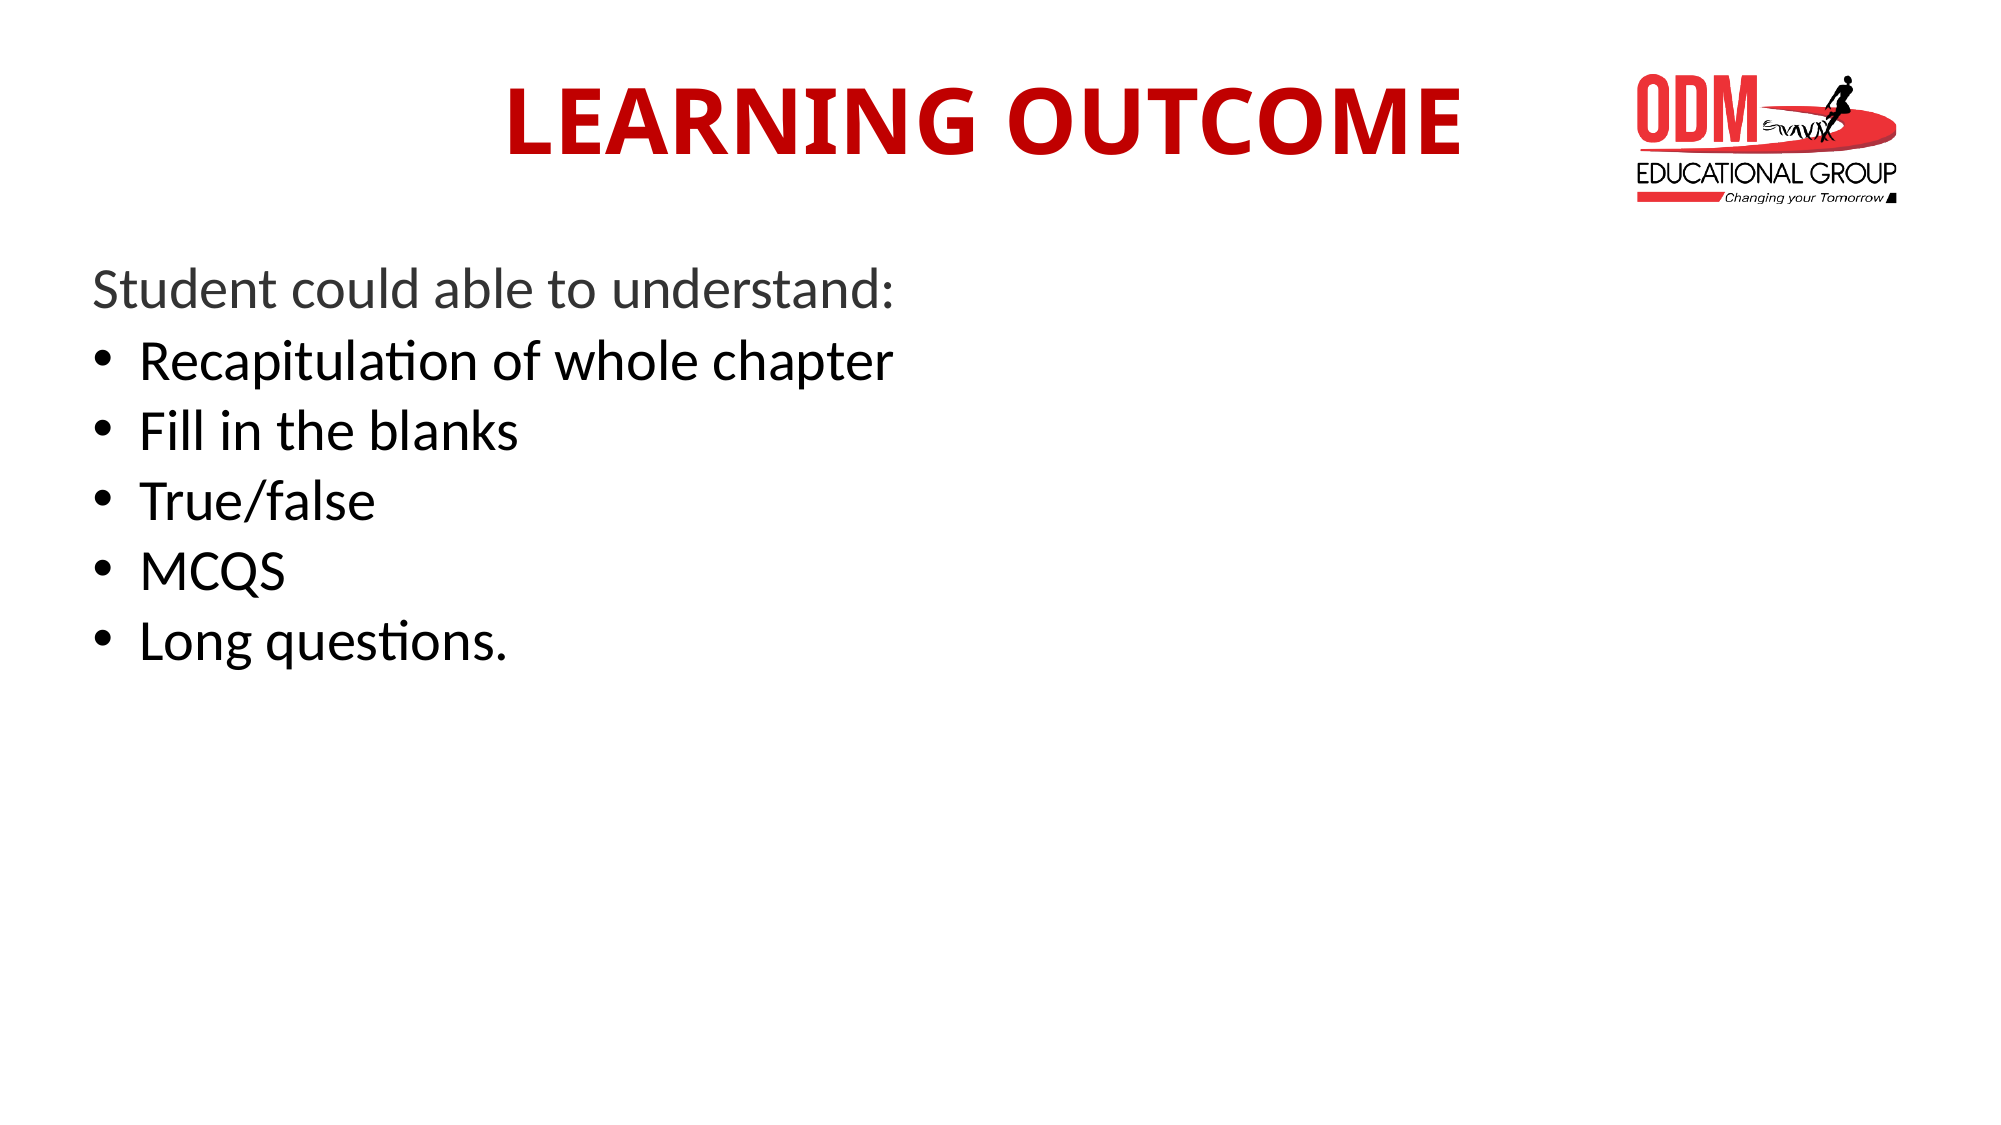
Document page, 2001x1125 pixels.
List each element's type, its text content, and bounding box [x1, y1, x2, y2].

title LEARNING OUTCOME [121, 39, 1847, 211]
text_box Student could able to understand: Recapitulation of whole chapter Fill in the blanks True/false MCQS Long questions. [77, 248, 1803, 960]
text_box [1637, 74, 1897, 204]
